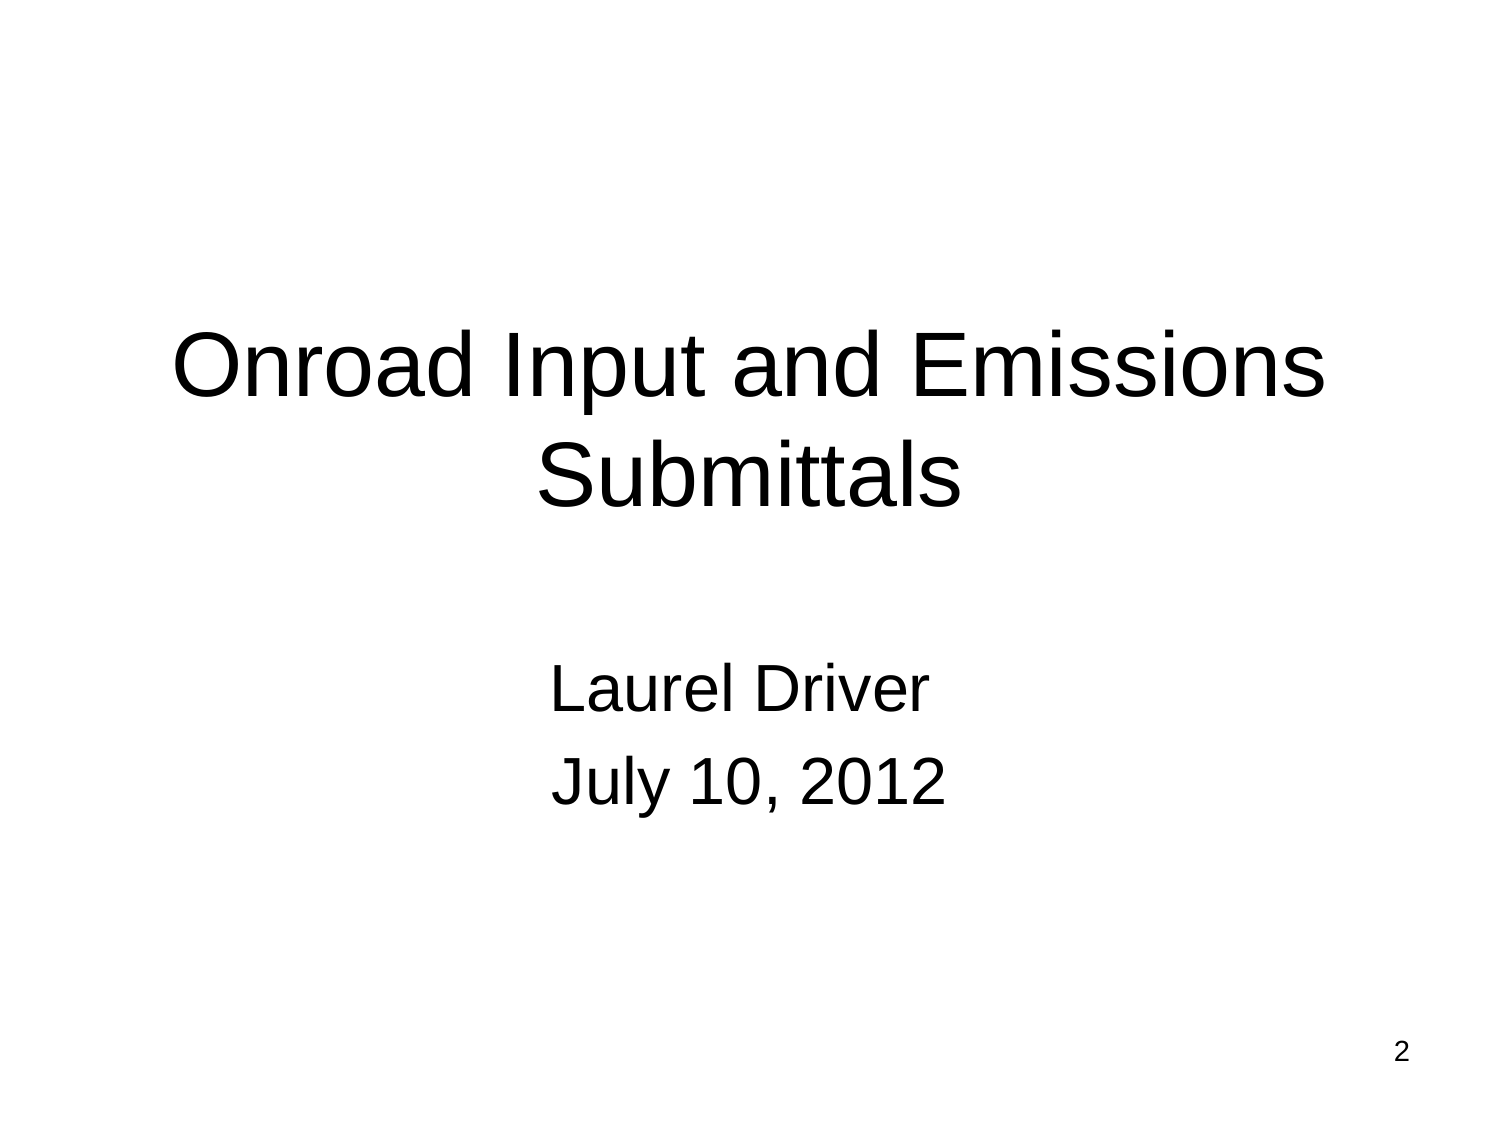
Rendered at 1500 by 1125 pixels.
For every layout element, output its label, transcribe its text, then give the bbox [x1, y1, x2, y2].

title Onroad Input and Emissions Submittals [112, 349, 1388, 591]
slide_number 2 [1074, 1024, 1426, 1103]
subtitle Laurel Driver July 10, 2012 [224, 637, 1276, 926]
